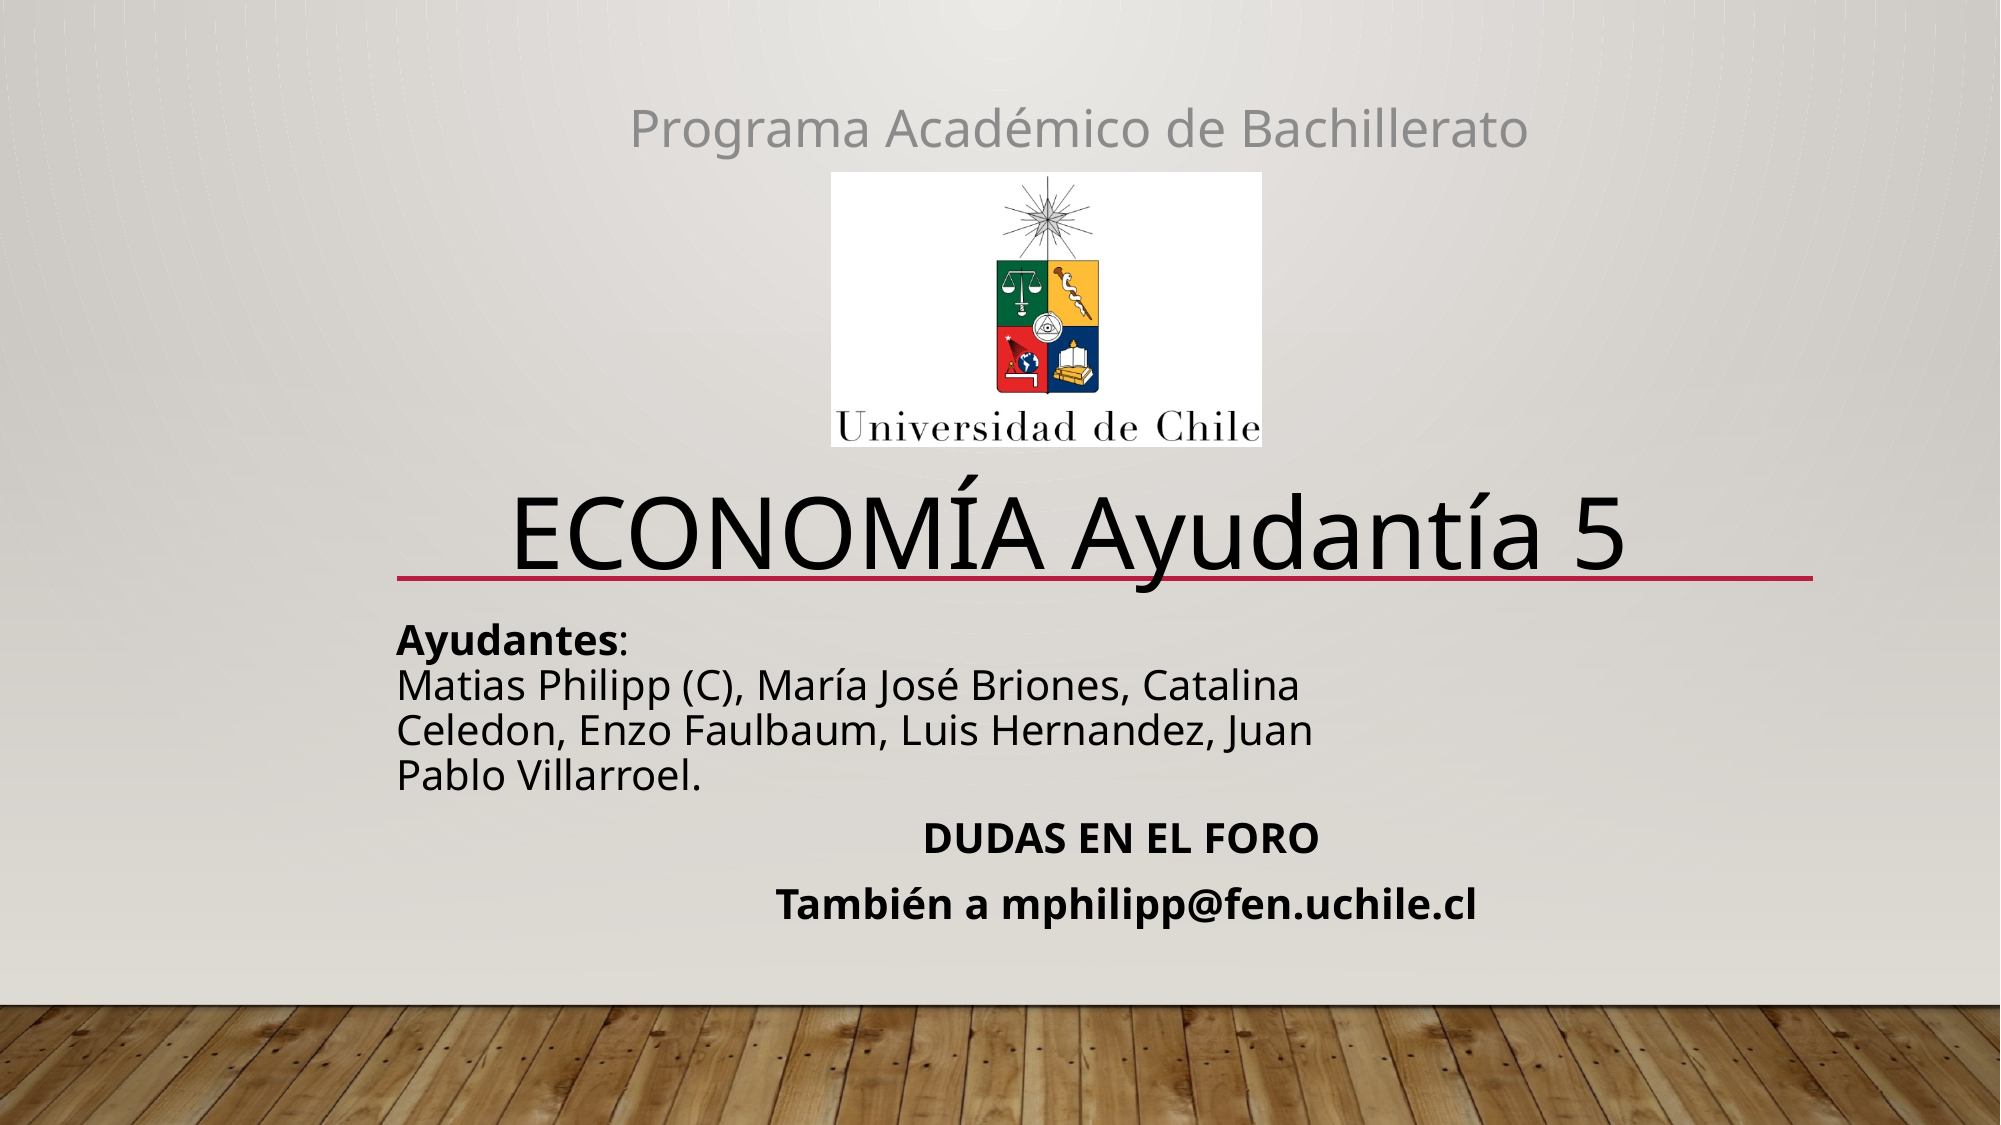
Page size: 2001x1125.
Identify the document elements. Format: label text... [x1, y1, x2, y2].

text_box ECONOMÍA Ayudantía 5 [230, 446, 1908, 599]
text_box Programa Académico de Bachillerato [555, 87, 1606, 202]
text_box Ayudantes: Matias Philipp (C), María José Briones, Catalina Celedon, Enzo Faulbaum, Luis Hernandez, Juan Pablo Villarroel. [380, 611, 1411, 810]
picture [831, 172, 1262, 448]
text_box DUDAS EN EL FORO También a mphilipp@fen.uchile.cl [611, 809, 1642, 1009]
picture [0, 1005, 2000, 1125]
